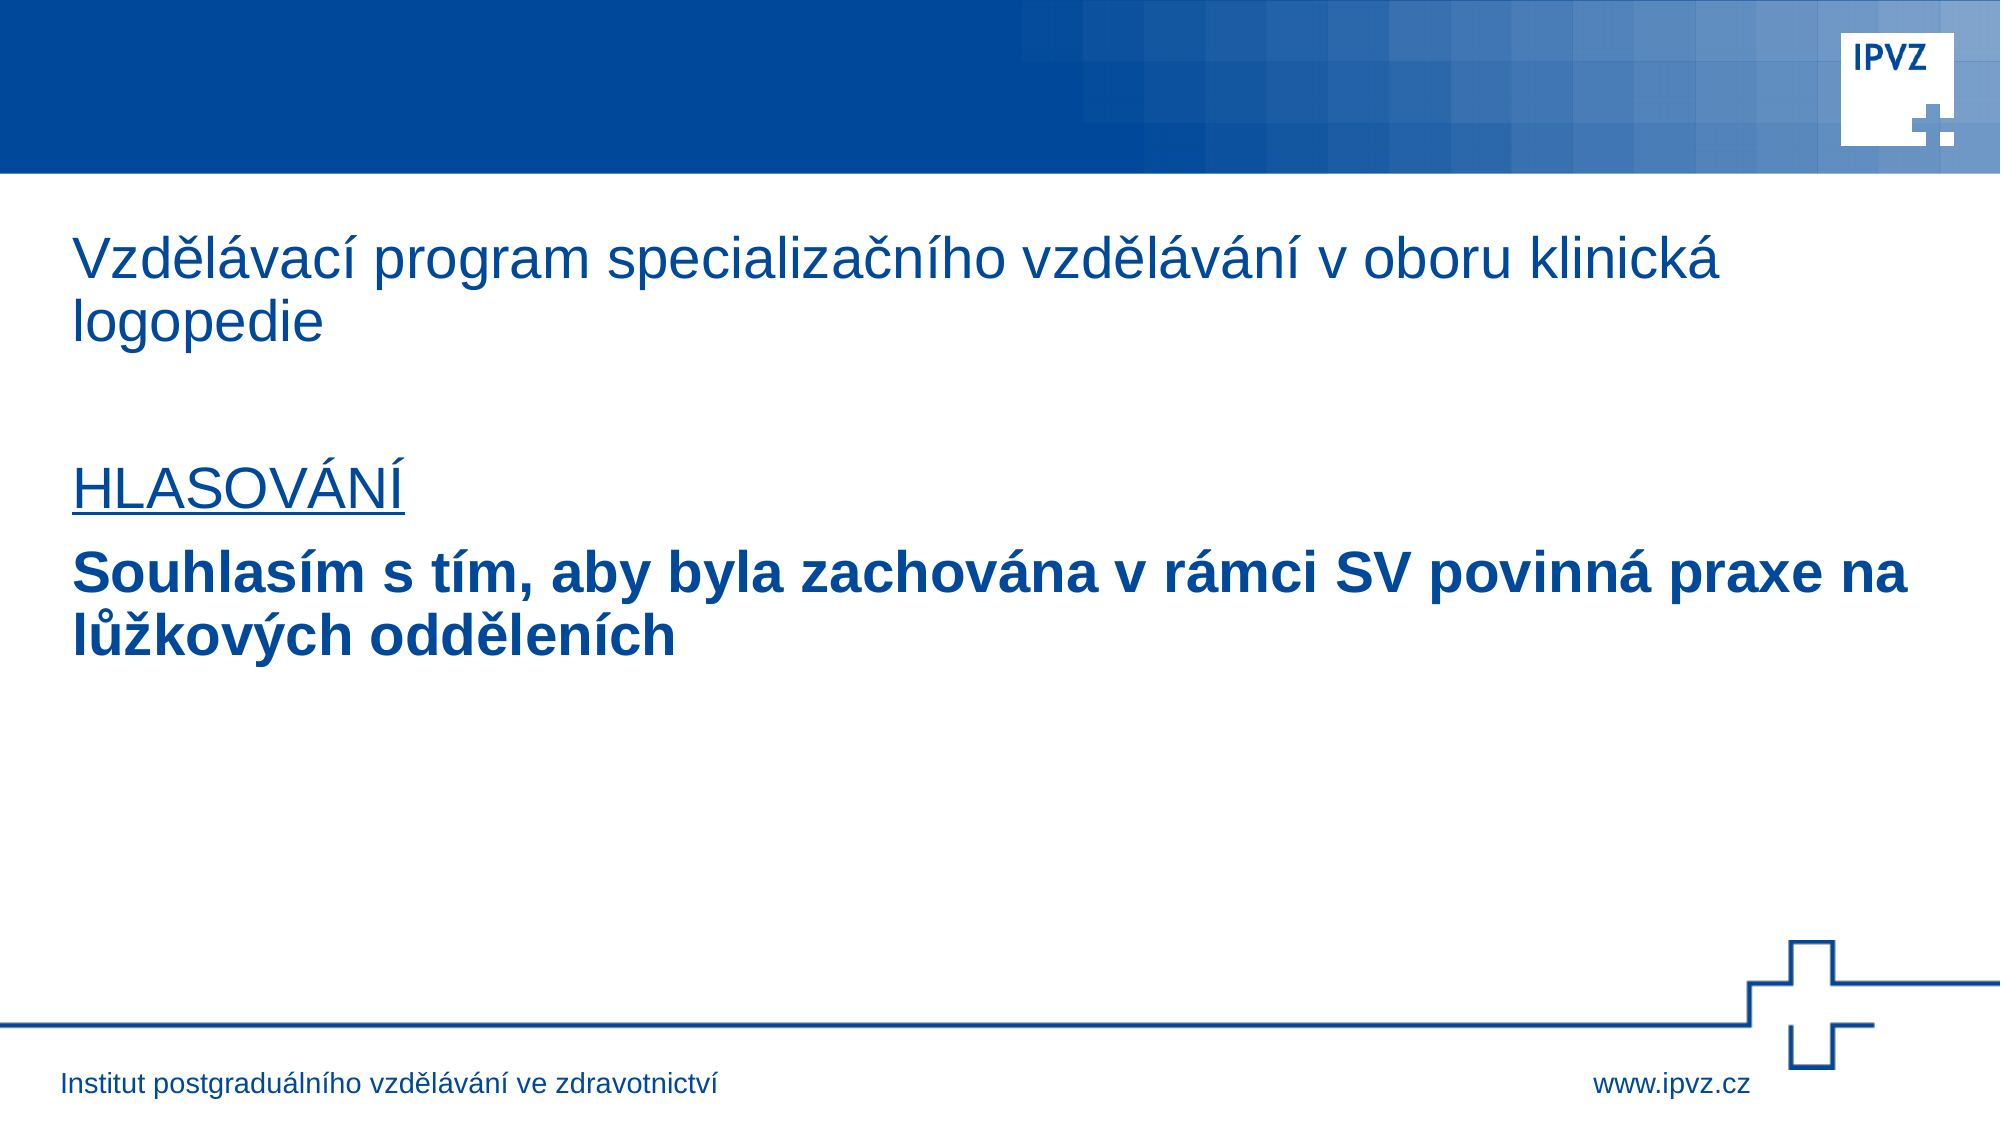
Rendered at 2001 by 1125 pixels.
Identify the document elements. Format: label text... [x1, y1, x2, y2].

picture [0, 940, 2000, 1070]
picture [1022, 0, 2000, 174]
list Vzdělávací program specializačního vzdělávání v oboru klinická logopedie HLASOVÁNÍ Souhlasím s tím, aby byla zachována v rámci SV povinná praxe na lůžkových odděleních [57, 220, 1943, 935]
